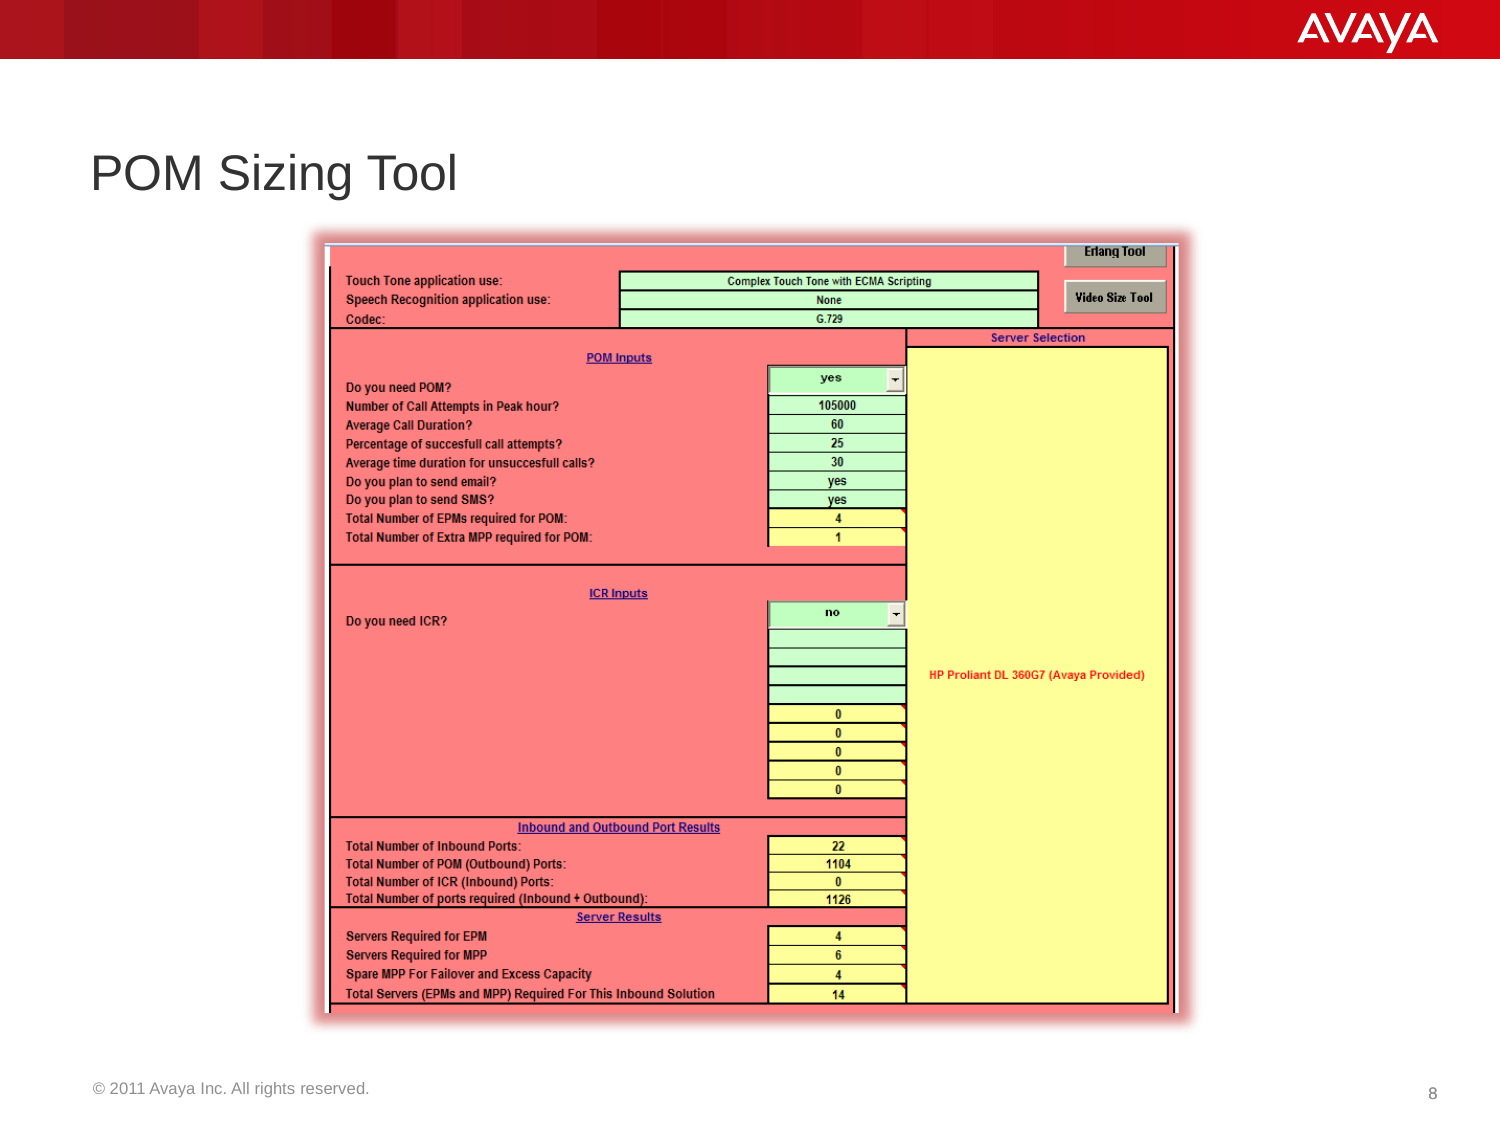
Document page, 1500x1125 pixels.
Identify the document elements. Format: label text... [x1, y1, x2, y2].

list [324, 242, 1179, 1013]
title POM Sizing Tool [75, 71, 1425, 209]
